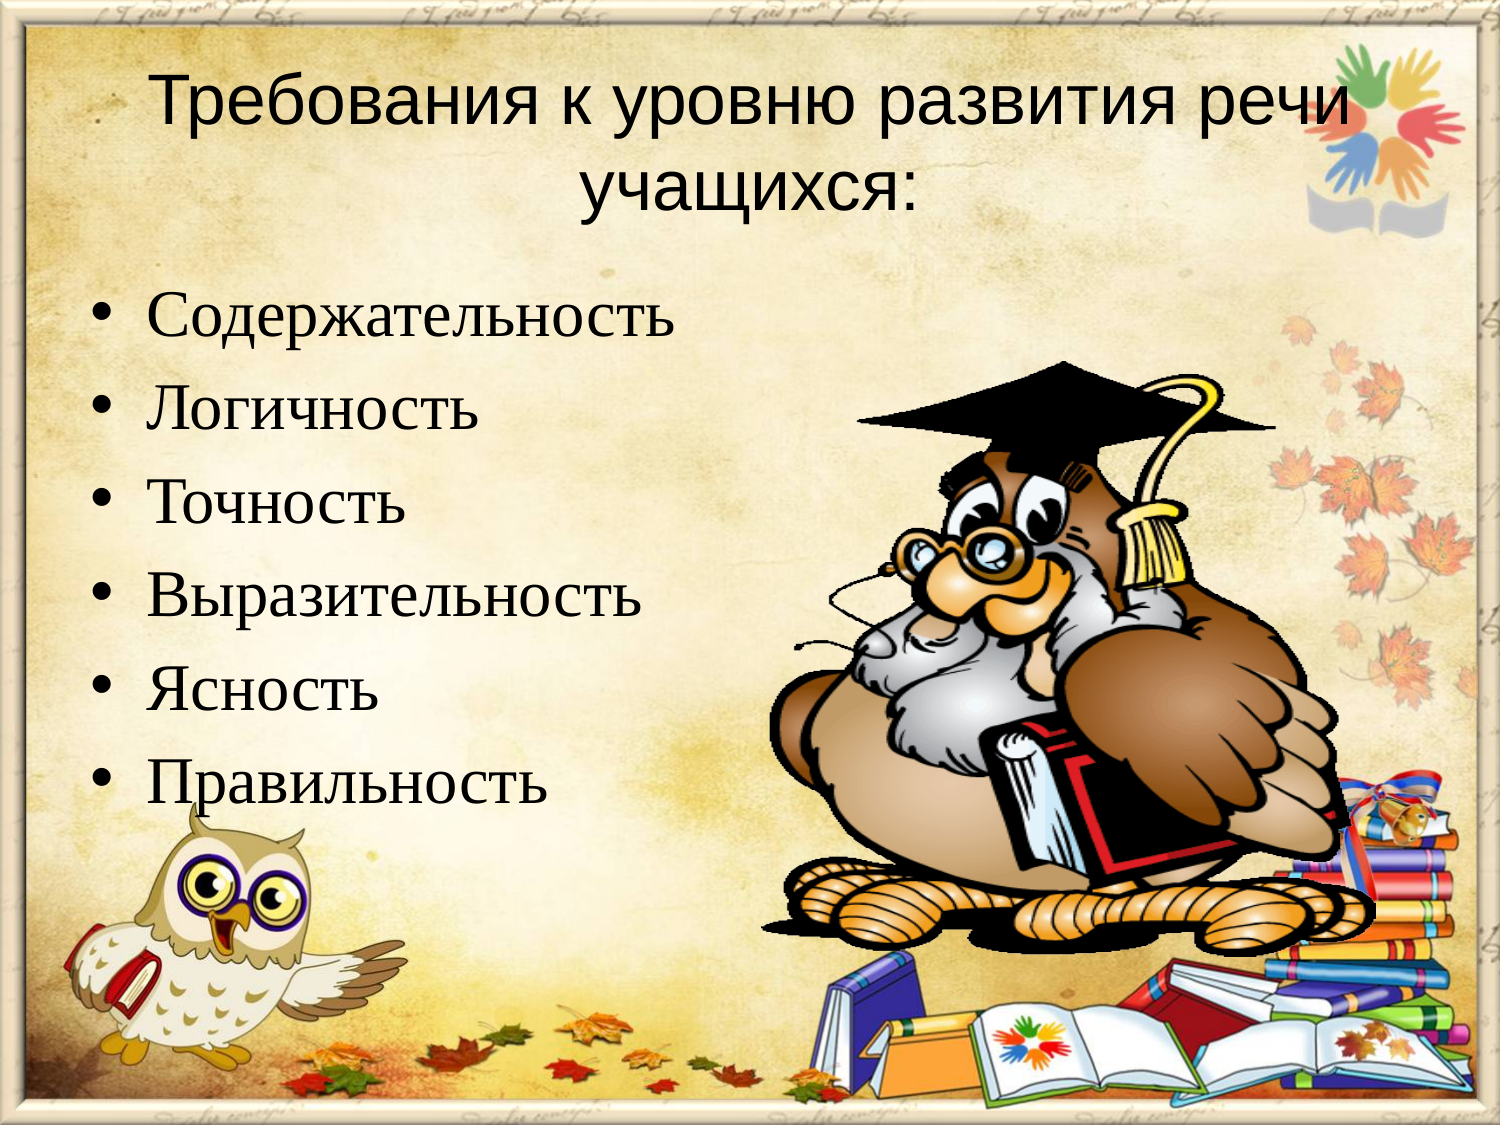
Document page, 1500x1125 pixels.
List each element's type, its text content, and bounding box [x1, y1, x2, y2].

list Содержательность Логичность Точность Выразительность Ясность Правильность [75, 262, 1425, 1005]
title Требования к уровню развития речи учащихся: [75, 45, 1425, 233]
picture [0, 0, 1500, 1125]
